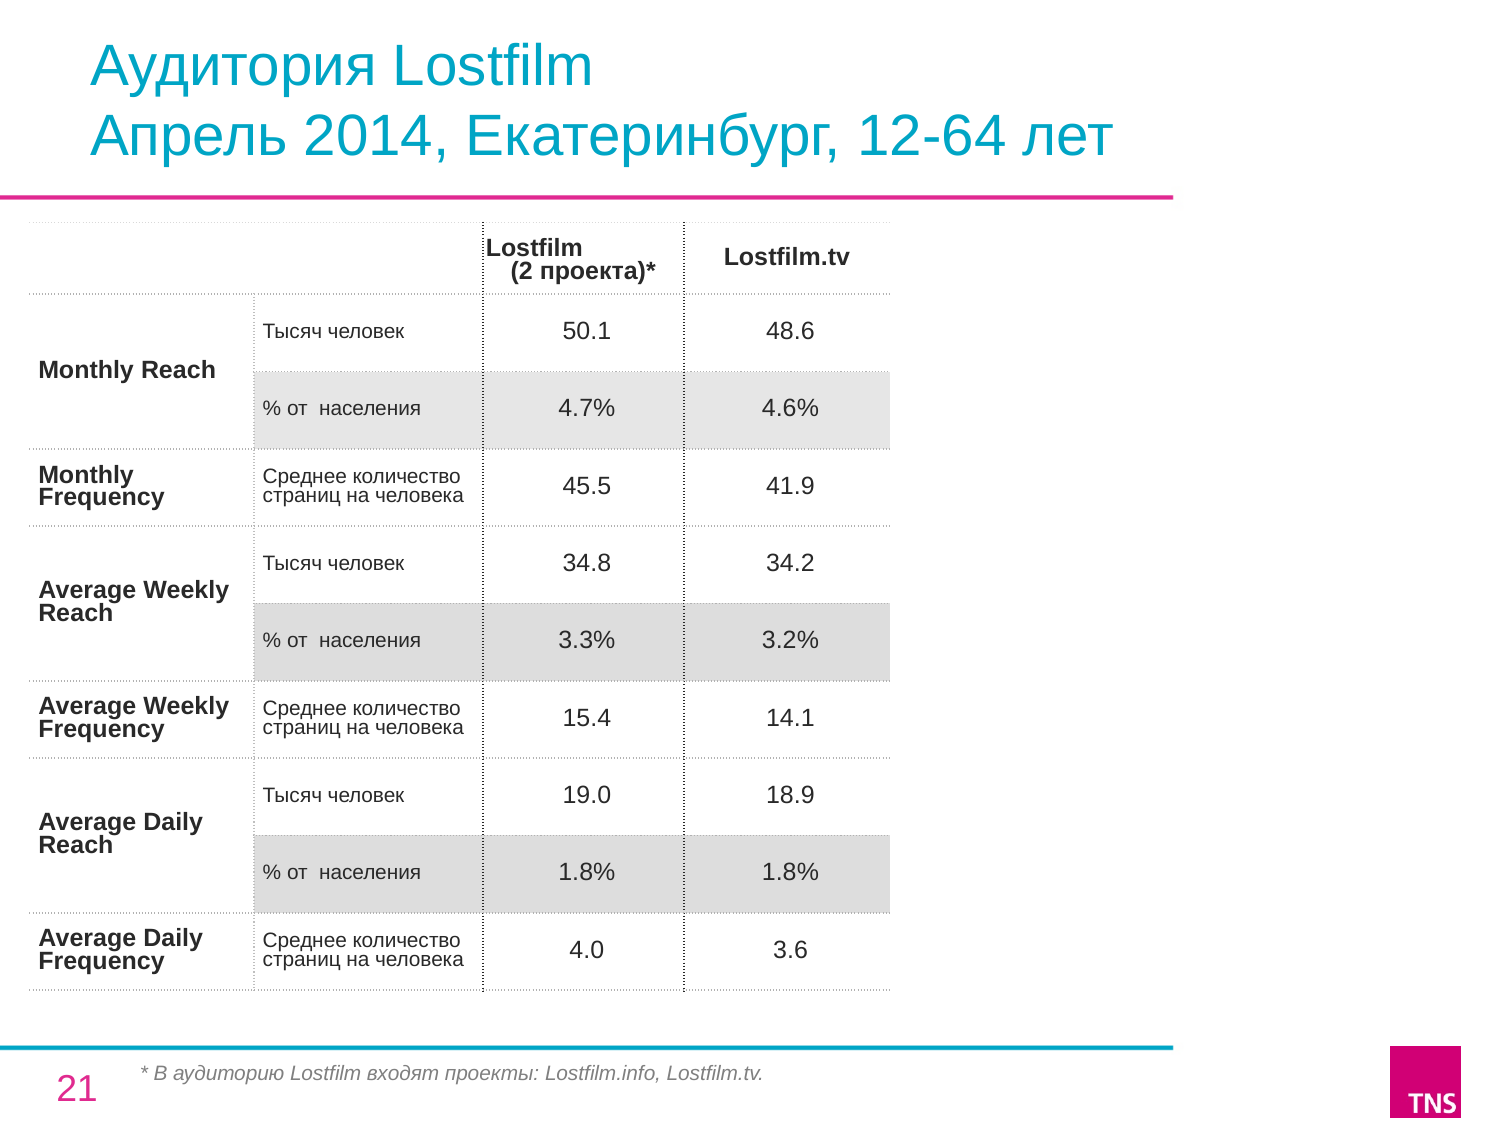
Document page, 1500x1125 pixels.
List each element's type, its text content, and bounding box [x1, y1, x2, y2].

table_cell 41.9 [684, 449, 890, 526]
table_cell 4.7% [483, 372, 684, 449]
table_cell Monthly Reach [29, 294, 254, 449]
table_cell Average Daily Reach [29, 758, 254, 913]
table_cell Тысяч человек [254, 526, 483, 603]
table_cell 1.8% [684, 835, 890, 913]
table_cell 4.6% [684, 372, 890, 449]
table_header [29, 223, 483, 294]
table_cell 4.0 [483, 913, 684, 990]
table_cell 3.6 [684, 913, 890, 990]
table_cell 1.8% [483, 835, 684, 913]
table_cell 34.8 [483, 526, 684, 603]
table_cell Monthly Frequency [29, 449, 254, 526]
table_cell % от населения [254, 835, 483, 913]
picture [0, 0, 1500, 1125]
table_cell Average Daily Frequency [29, 913, 254, 990]
table_cell Average Weekly Reach [29, 526, 254, 681]
title Аудитория Lostfilm Апрель 2014, Екатеринбург, 12-64 лет [74, 8, 1476, 187]
slide_number 21 [40, 1055, 392, 1125]
table_cell Тысяч человек [254, 758, 483, 835]
table_cell 34.2 [684, 526, 890, 603]
table_cell % от населения [254, 372, 483, 449]
table_cell 14.1 [684, 681, 890, 758]
table_cell Average Weekly Frequency [29, 681, 254, 758]
text_box * В аудиторию Lostfilm входят проекты: Lostfilm.info, Lostfilm.tv. [124, 1052, 1463, 1092]
table_cell 18.9 [684, 758, 890, 835]
table_cell 19.0 [483, 758, 684, 835]
table_cell Тысяч человек [254, 294, 483, 372]
table_cell Среднее количество страниц на человека [254, 913, 483, 990]
table_header Lostfilm.tv [684, 223, 890, 294]
table_cell 48.6 [684, 294, 890, 372]
table_cell 50.1 [483, 294, 684, 372]
table_cell 3.3% [483, 603, 684, 681]
table_cell Среднее количество страниц на человека [254, 449, 483, 526]
table_cell 45.5 [483, 449, 684, 526]
table_header Lostfilm (2 проекта)* [483, 223, 684, 294]
table_cell 3.2% [684, 603, 890, 681]
table_cell % от населения [254, 603, 483, 681]
table_cell 15.4 [483, 681, 684, 758]
table_cell Среднее количество страниц на человека [254, 681, 483, 758]
